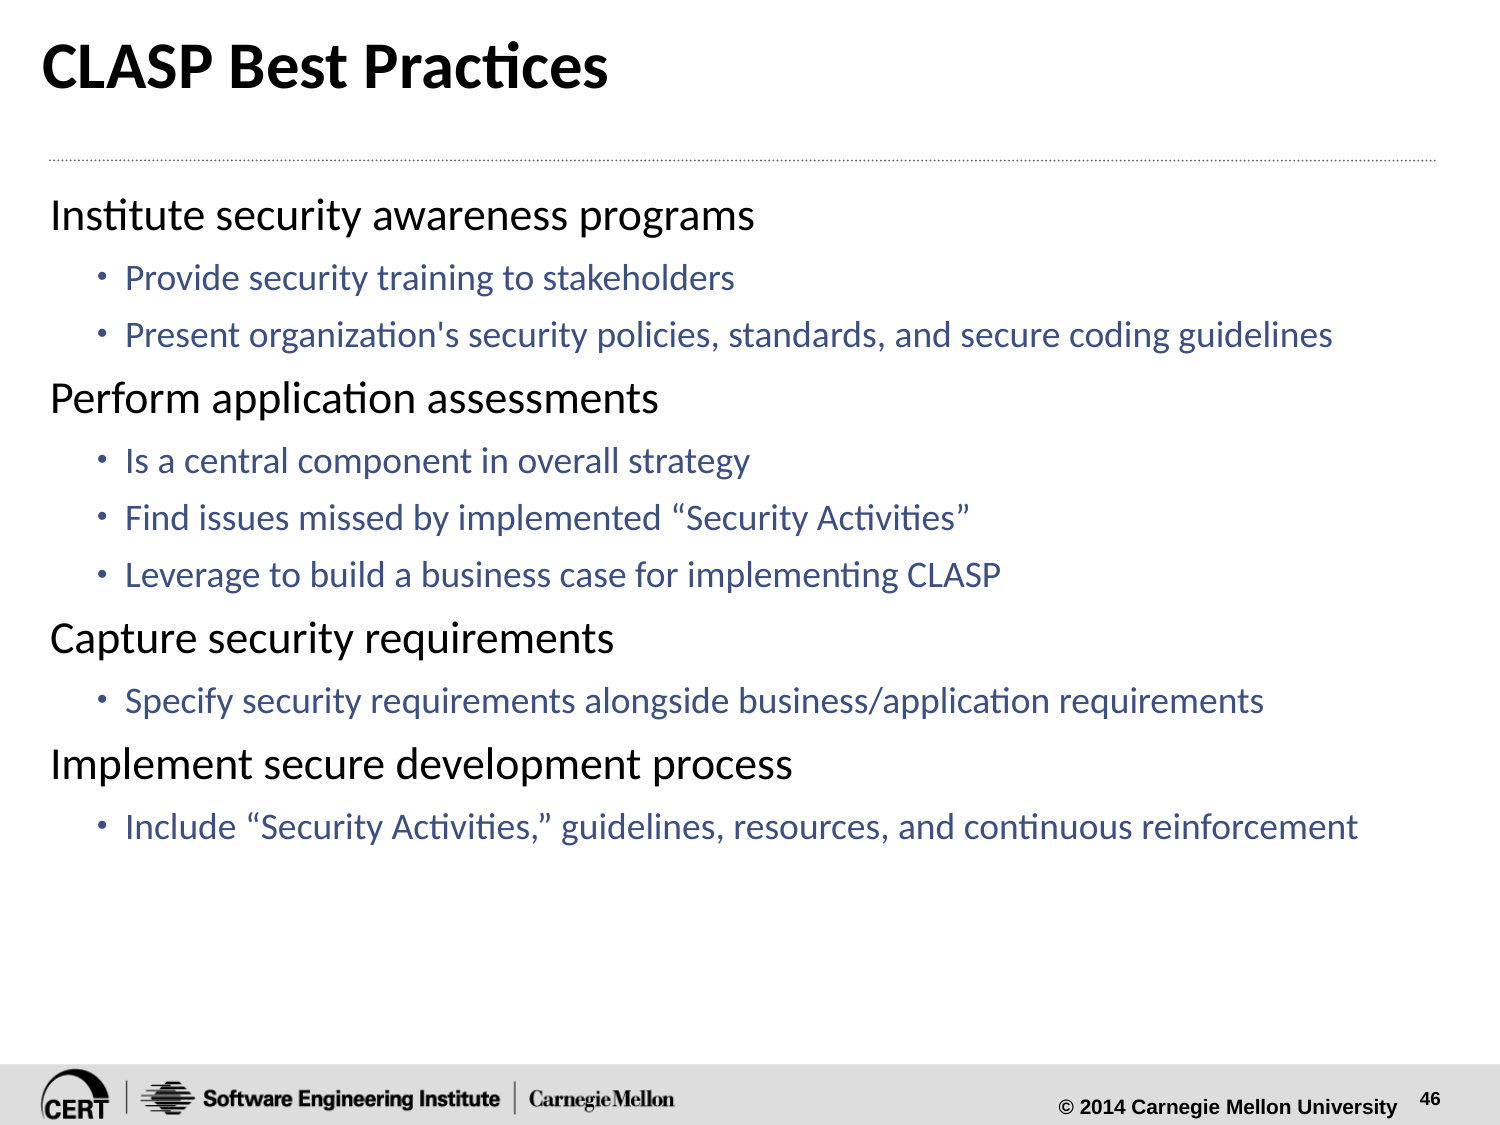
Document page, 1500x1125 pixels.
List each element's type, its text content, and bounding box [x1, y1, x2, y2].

picture [24, 1065, 688, 1125]
list Institute security awareness programs Provide security training to stakeholders Present organization's security policies, standards, and secure coding guidelines Perform application assessments Is a central component in overall strategy Find issues missed by implemented “Security Activities” Leverage to build a business case for implementing CLASP Capture security requirements Specify security requirements alongside business/application requirements Implement secure development process Include “Security Activities,” guidelines, resources, and continuous reinforcement [49, 187, 1438, 1001]
title CLASP Best Practices [42, 37, 1434, 155]
